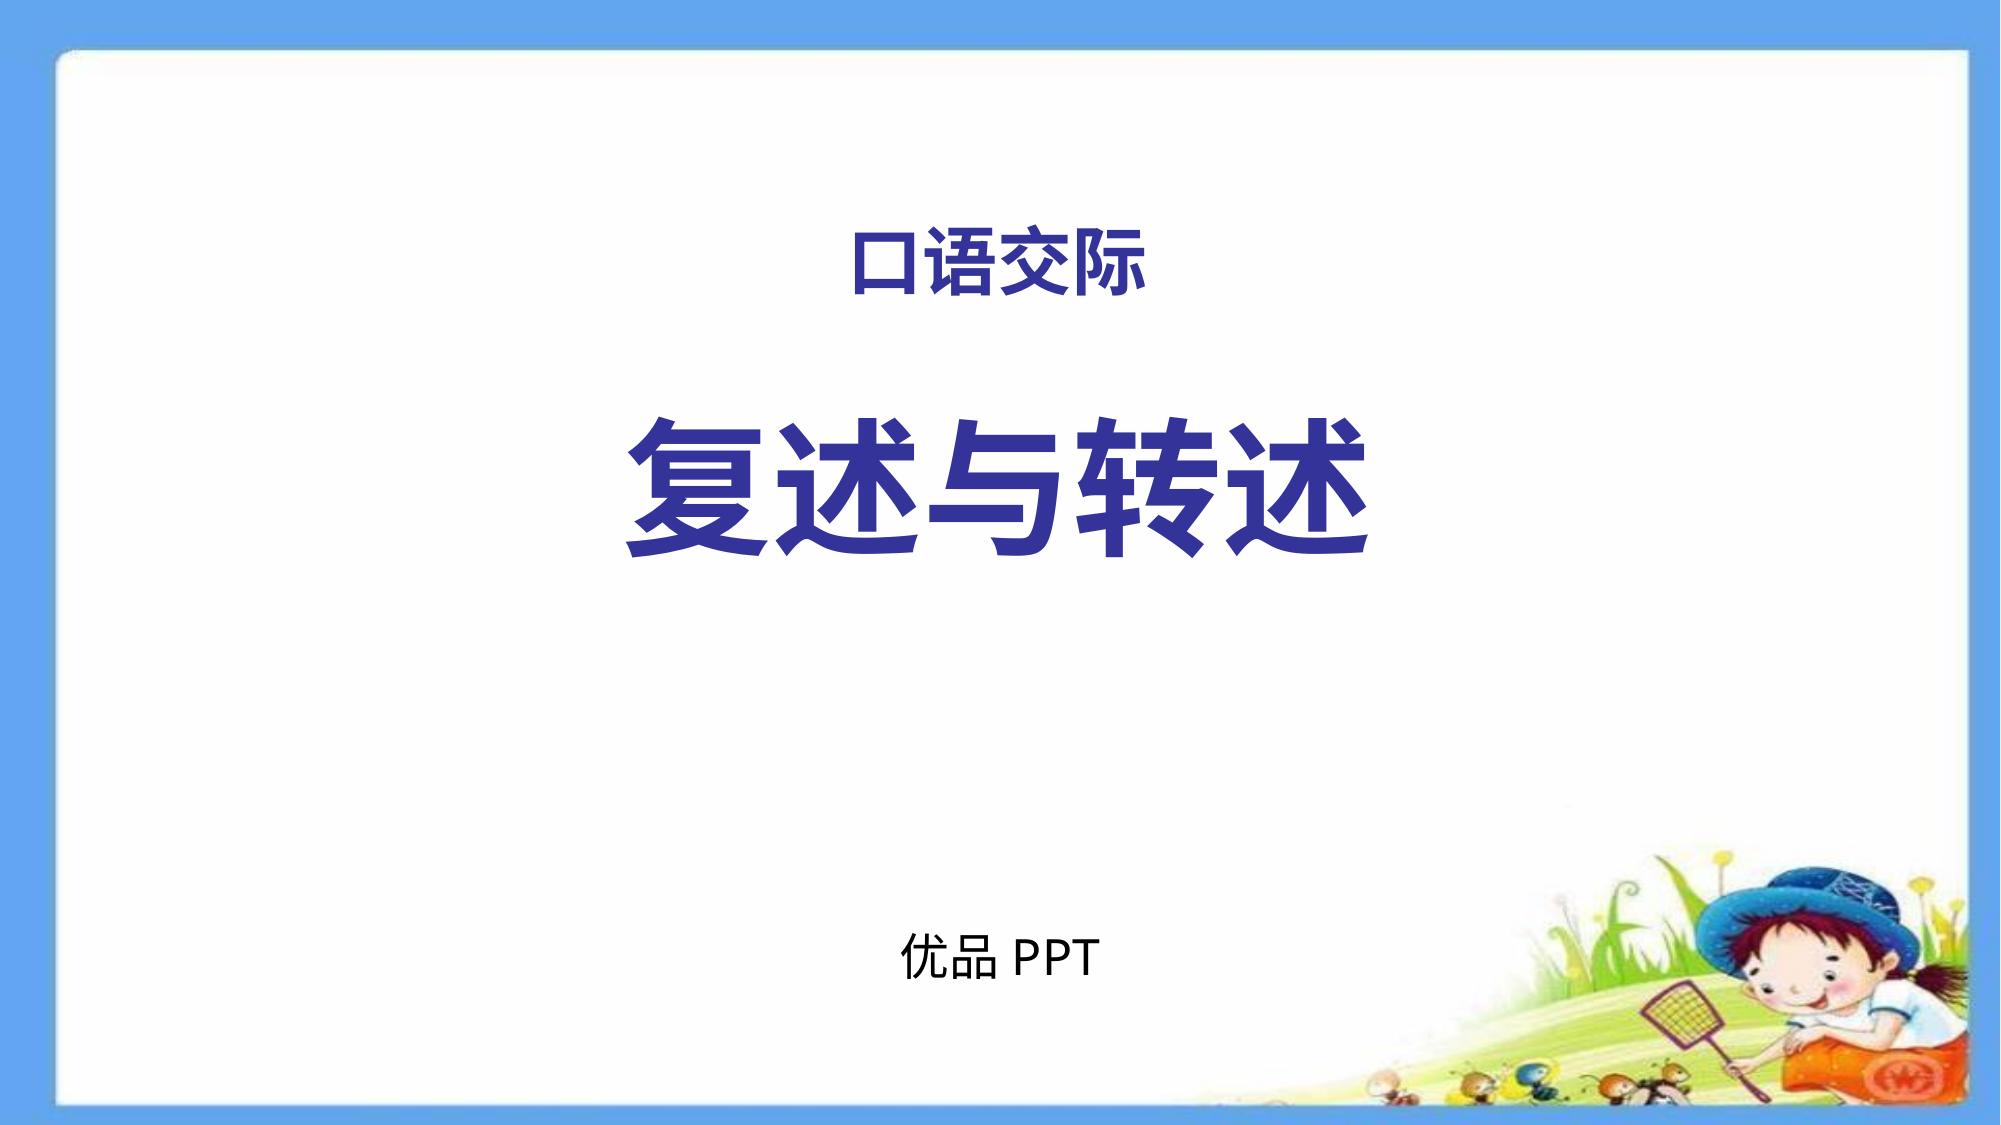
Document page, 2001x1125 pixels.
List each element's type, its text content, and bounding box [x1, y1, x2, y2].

picture [0, 0, 2001, 1125]
text_box 优品PPT [249, 912, 1750, 994]
text_box 口语交际 复述与转述 [282, 162, 1712, 583]
